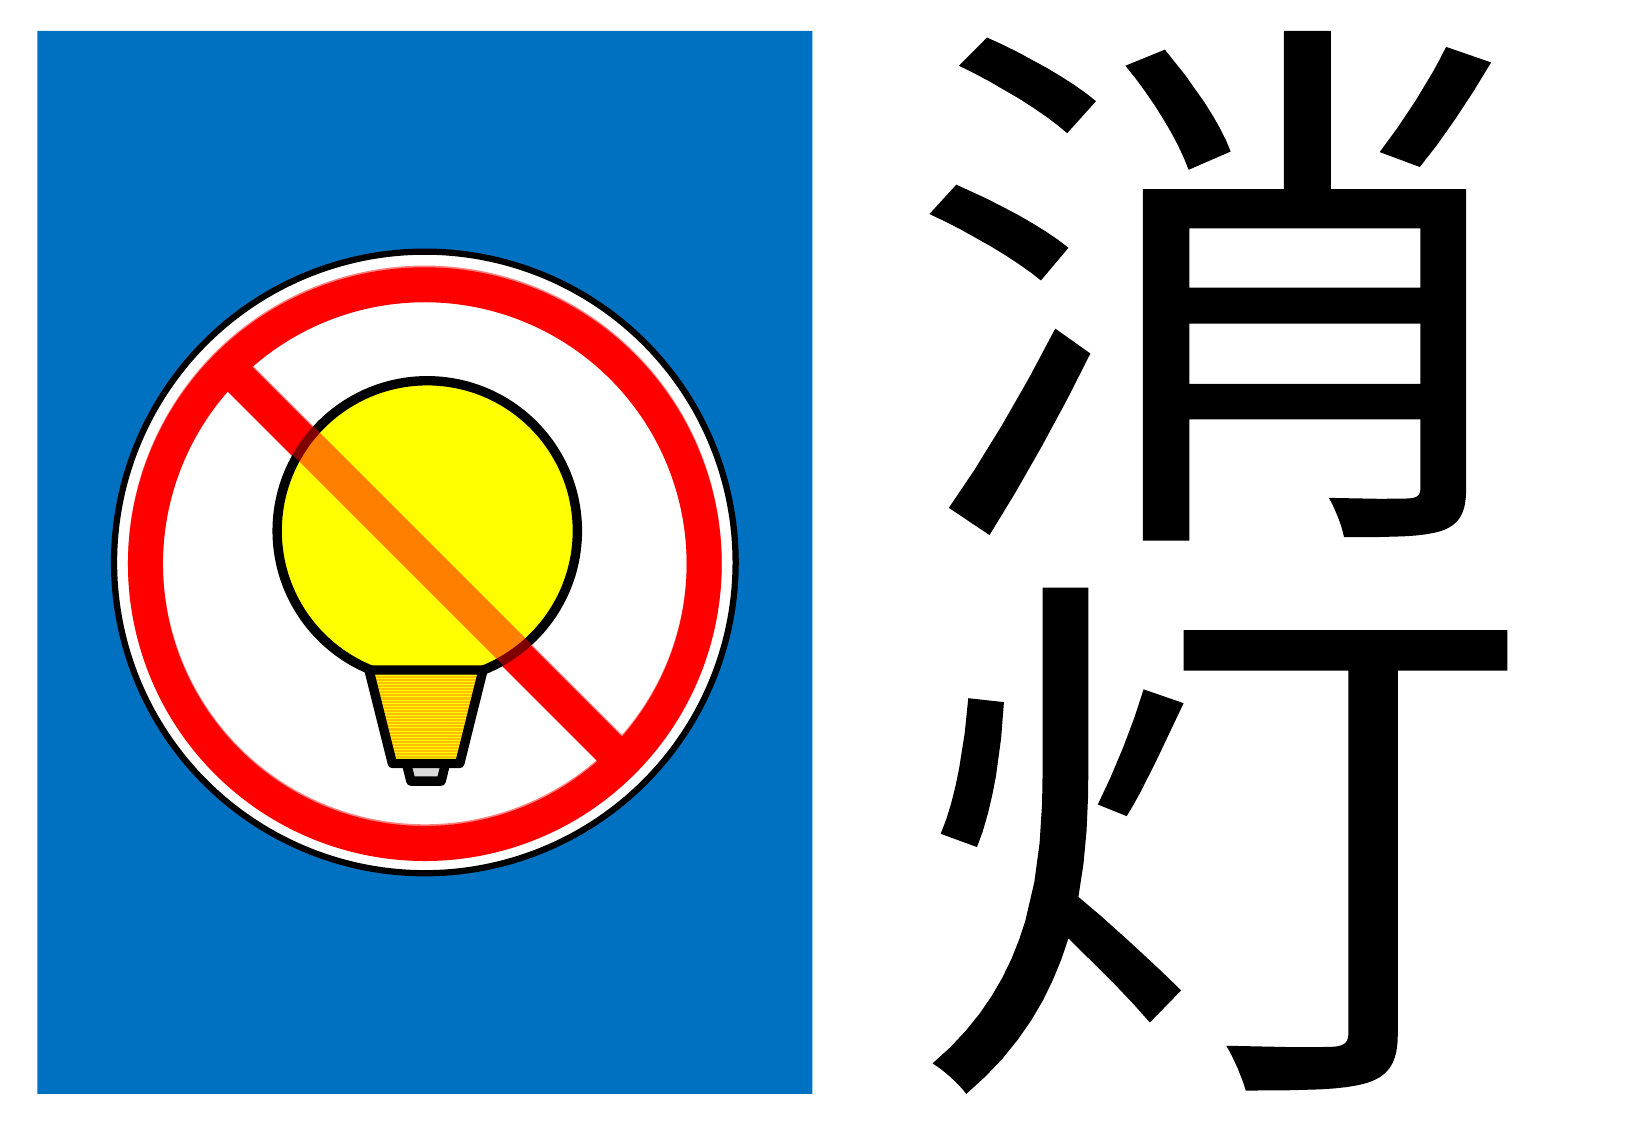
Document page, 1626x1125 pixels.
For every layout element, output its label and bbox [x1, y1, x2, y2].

text_box [35, 29, 814, 1096]
text_box [113, 251, 736, 874]
